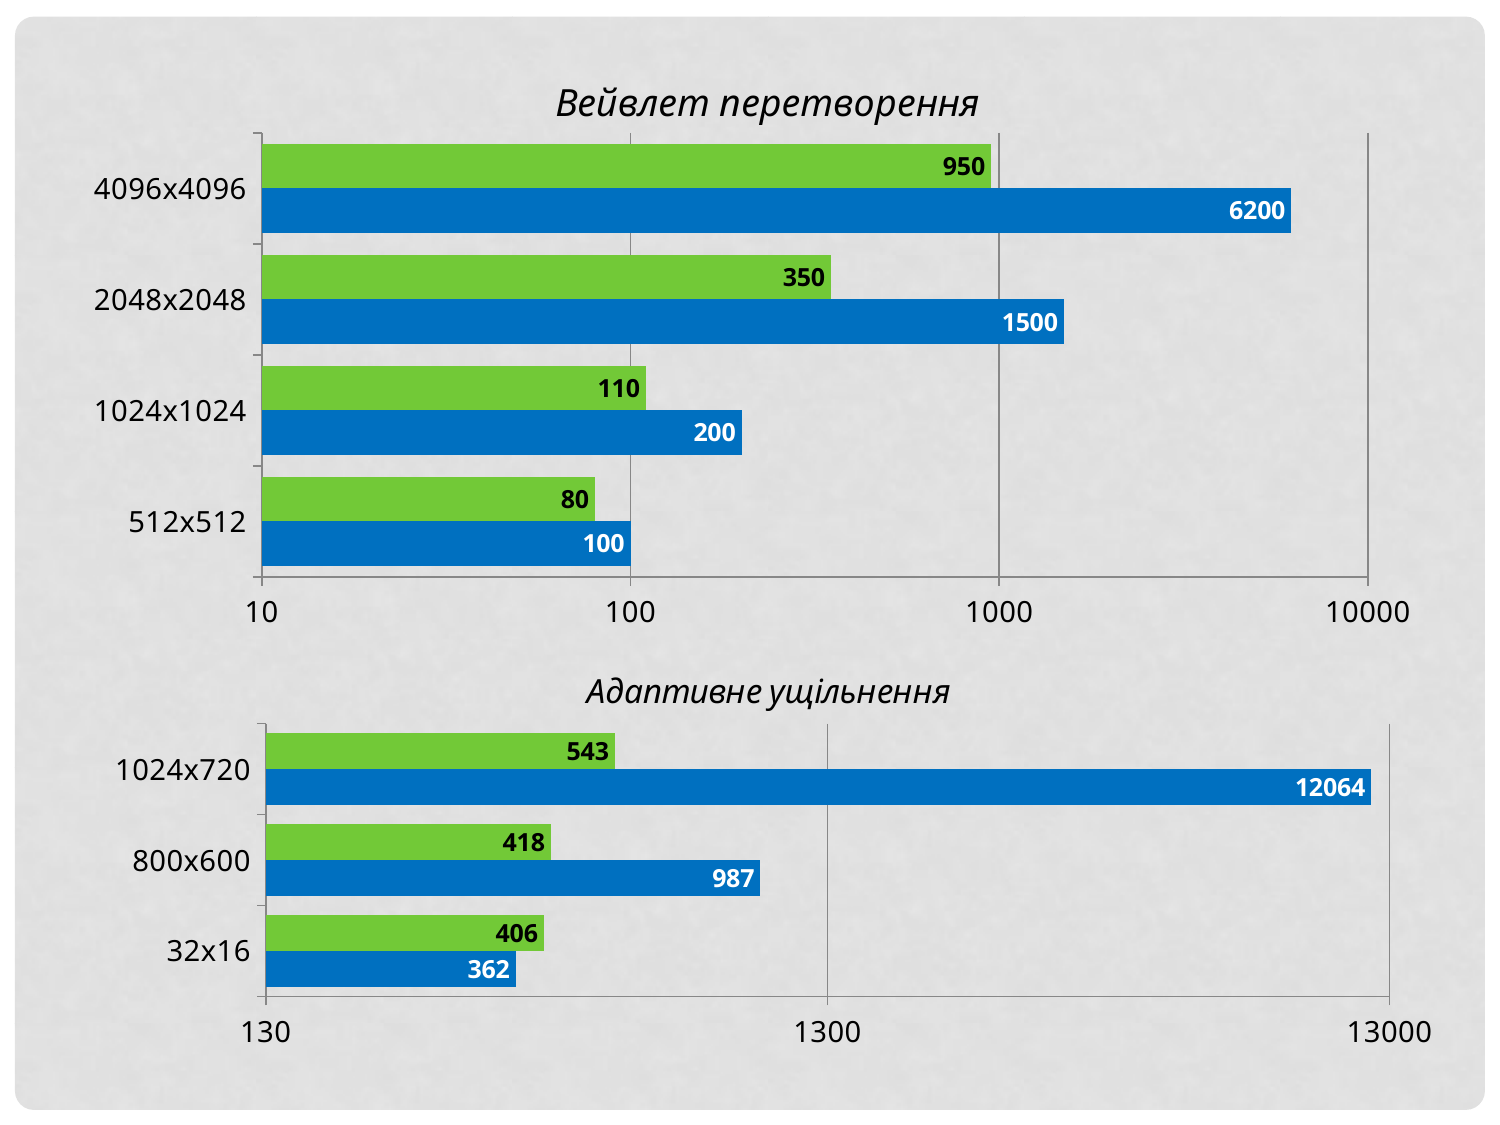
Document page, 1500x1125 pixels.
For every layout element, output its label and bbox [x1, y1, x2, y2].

chart [64, 54, 1448, 1068]
